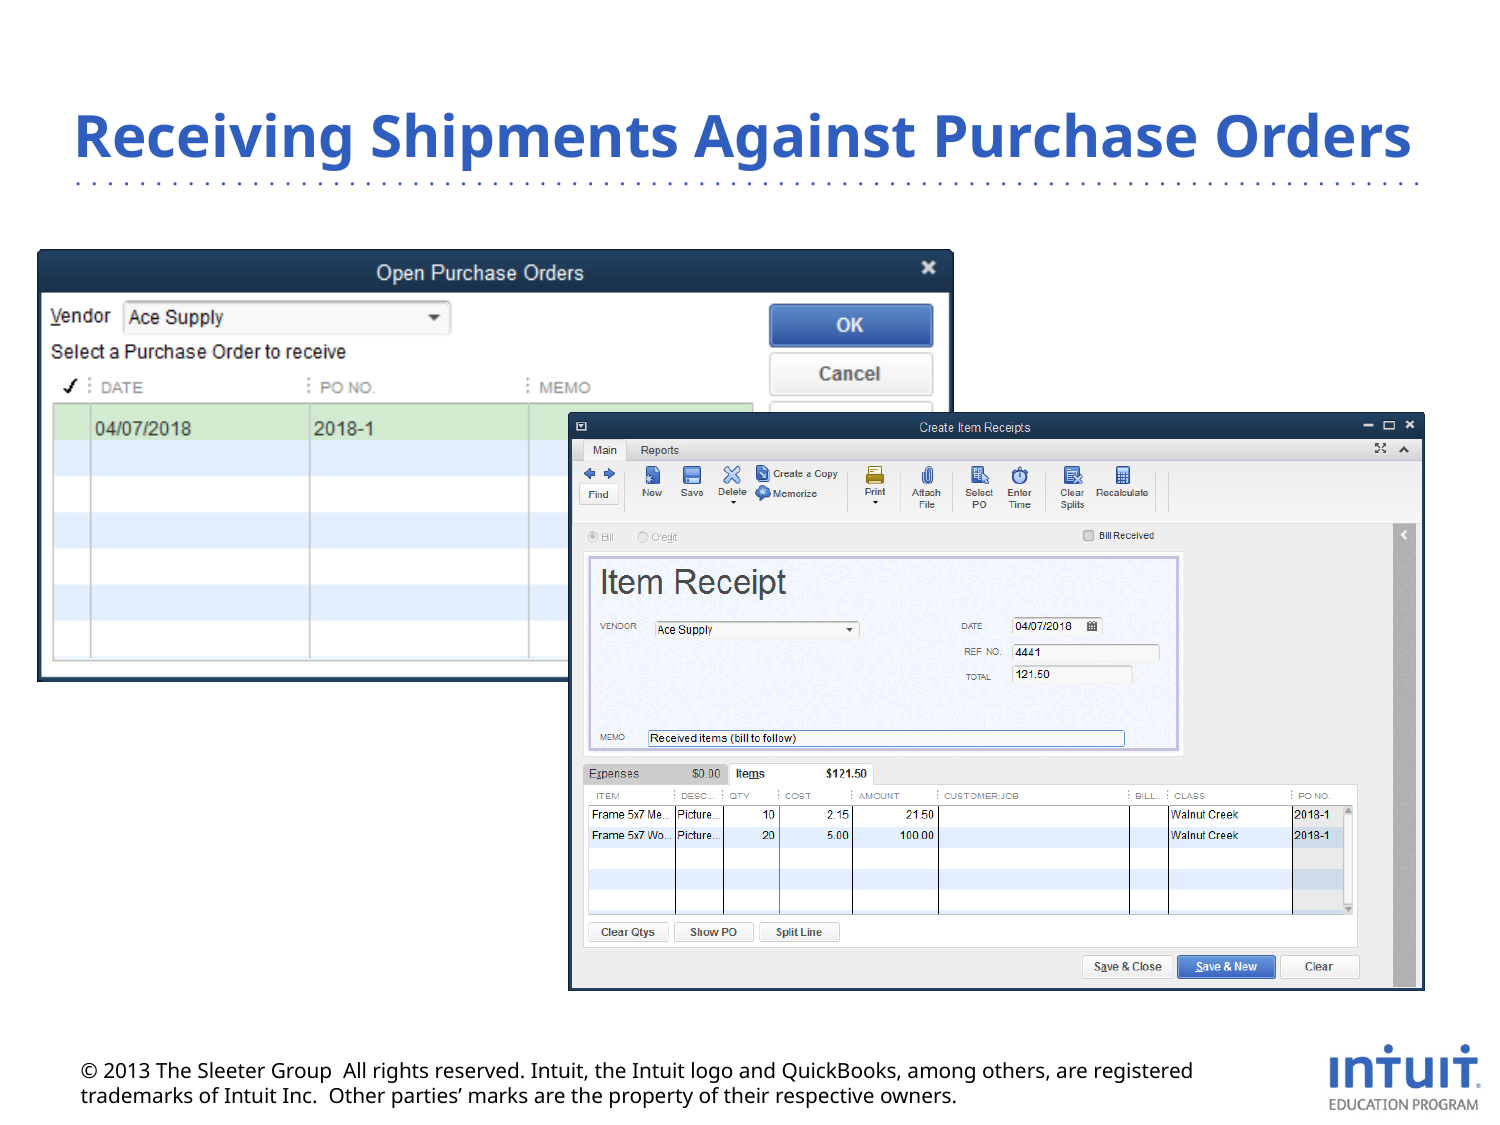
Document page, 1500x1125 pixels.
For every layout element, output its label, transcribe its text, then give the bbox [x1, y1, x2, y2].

picture [37, 249, 1426, 992]
title Receiving Shipments Against Purchase Orders [73, 62, 1424, 169]
picture [1325, 1039, 1485, 1116]
